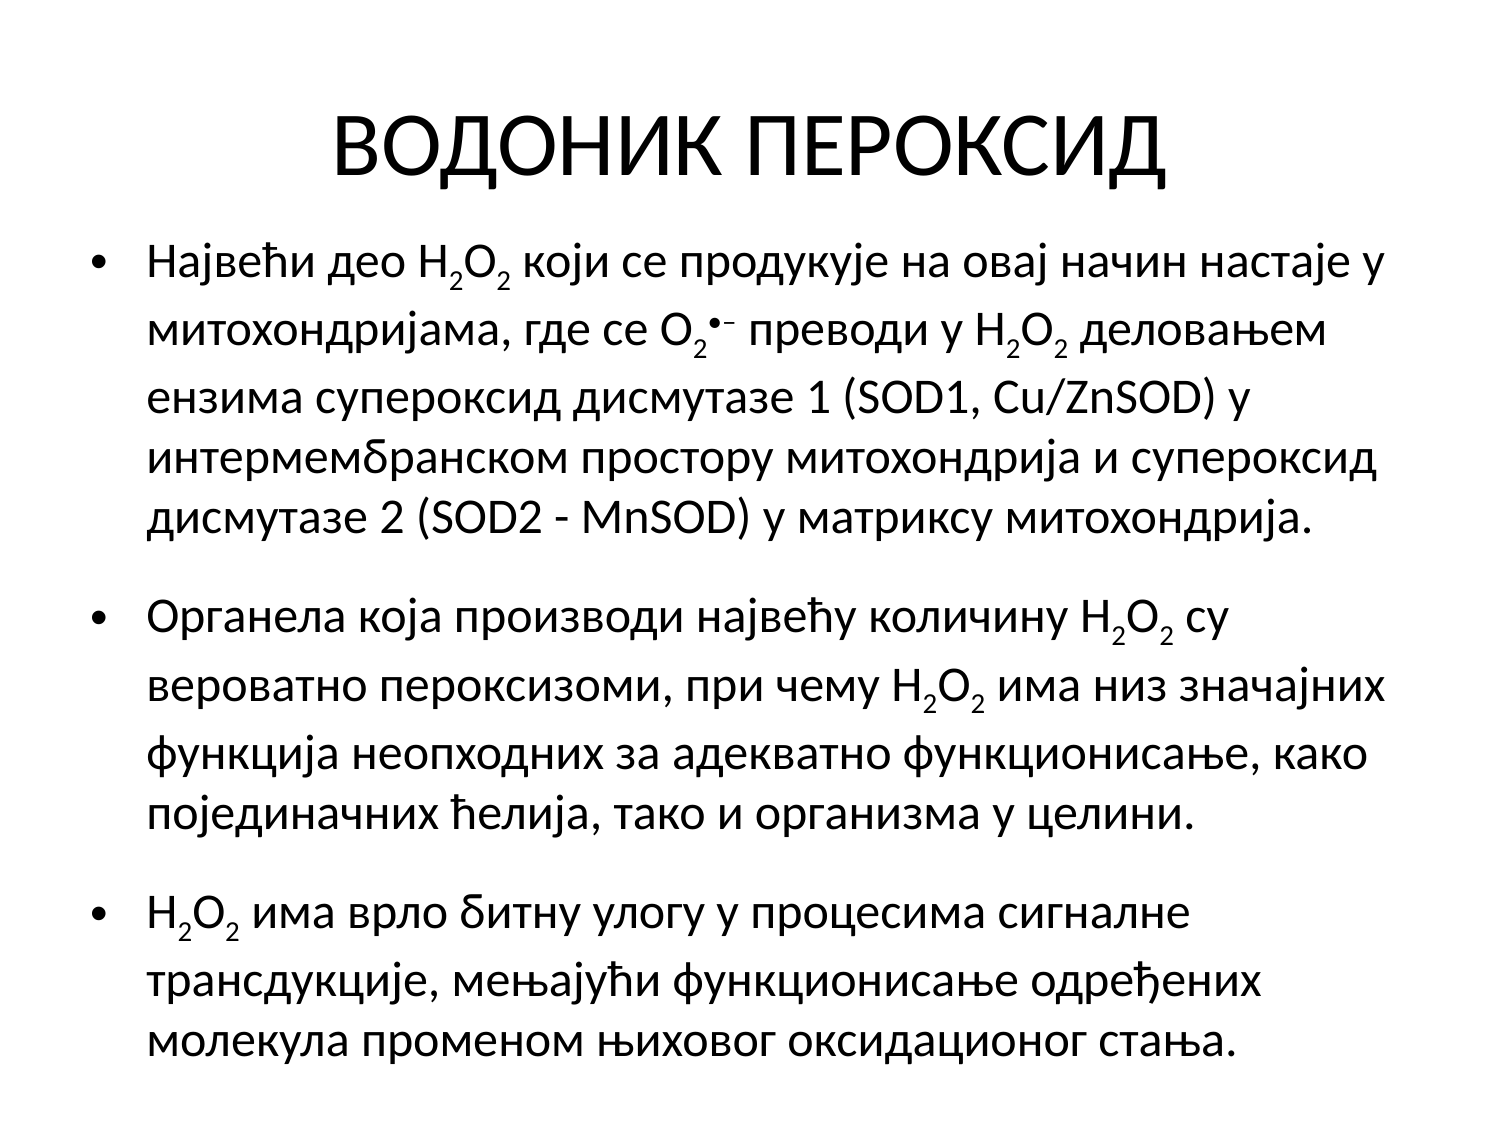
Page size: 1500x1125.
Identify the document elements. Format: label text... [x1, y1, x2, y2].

title ВОДОНИК ПЕРОКСИД [75, 45, 1425, 219]
list Највећи део H2О2 који се продукује на овај начин настаје у митохондријама, где се O2•– преводи у H2О2 деловањем ензима супероксид дисмутазе 1 (SOD1, Cu/ZnSOD) у интермембранском простору митохондрија и супероксид дисмутазе 2 (SOD2 - MnSOD) у матриксу митохондрија. Органела која производи највећу количину H2О2 су вероватно пероксизоми, при чему H2О2 има низ значајних функција неопходних за адекватно функционисање, како појединачних ћелија, тако и организма у целини. H2О2 има врло битну улогу у процесима сигналне трансдукције, мењајући функционисање одређених молекула променом њиховог оксидационог стања. [75, 219, 1425, 1094]
